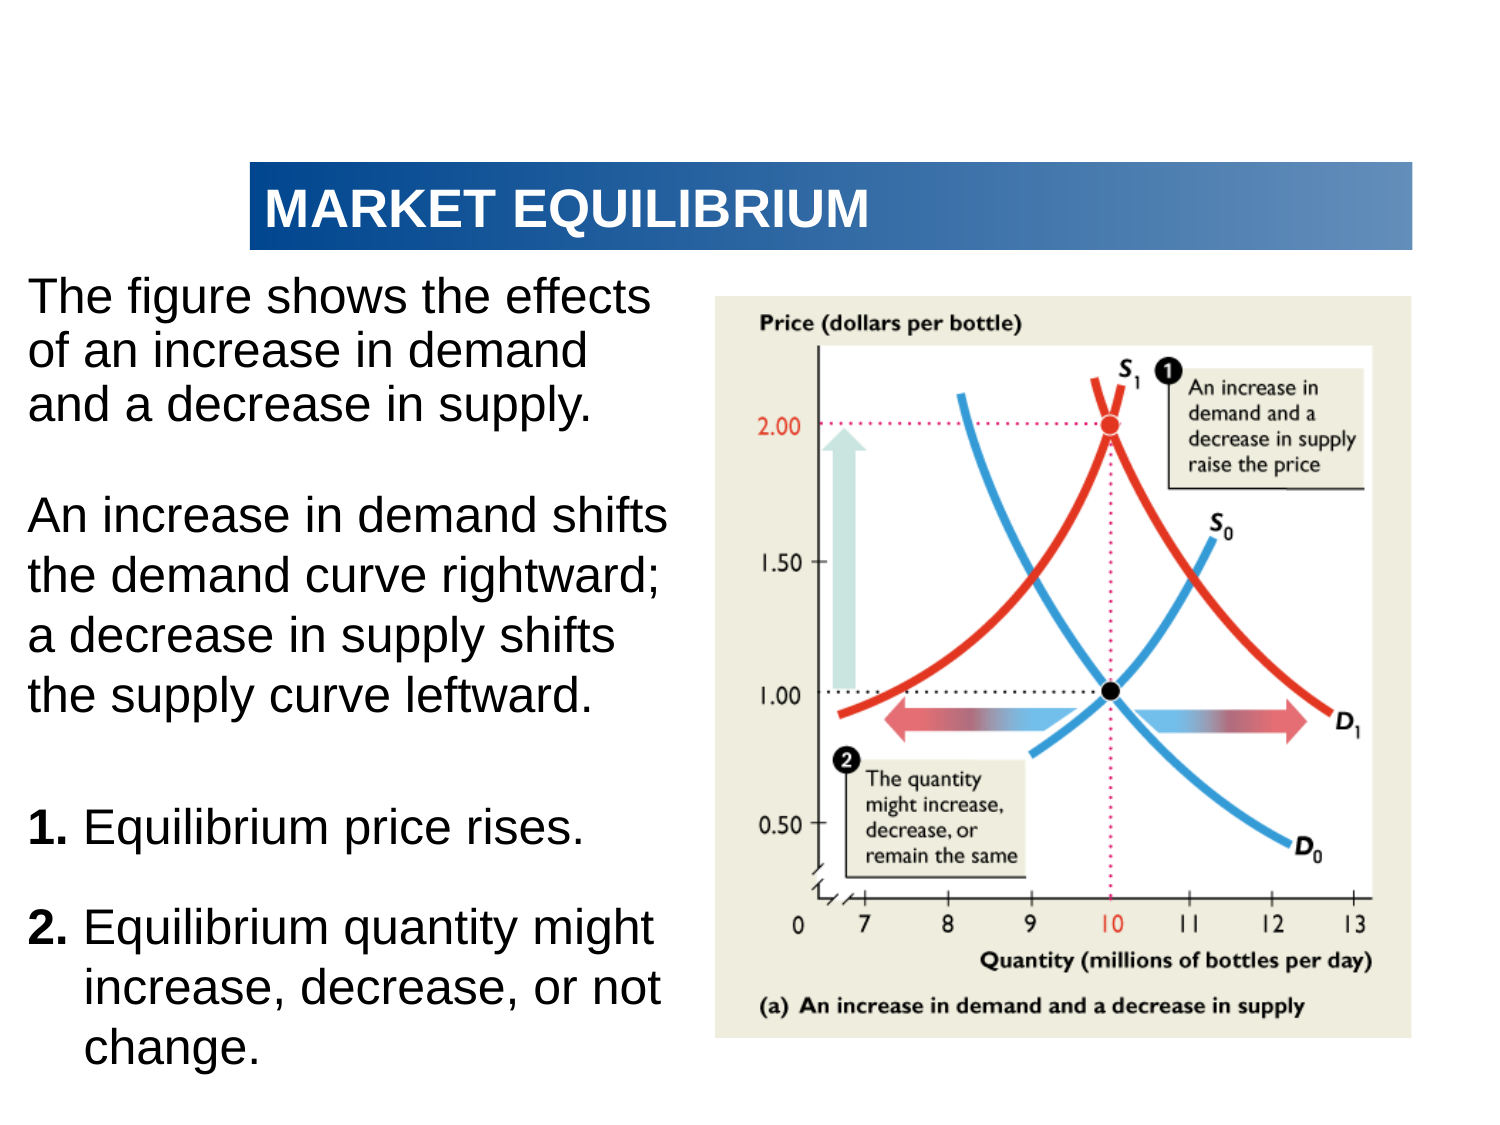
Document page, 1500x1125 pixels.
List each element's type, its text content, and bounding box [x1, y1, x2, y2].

text_box An increase in demand shifts the demand curve rightward; a decrease in supply shifts the supply curve leftward. [12, 474, 708, 738]
text_box 1. Equilibrium price rises. [12, 787, 675, 875]
title MARKET EQUILIBRIUM [249, 162, 1413, 251]
picture [715, 296, 1413, 1038]
list The figure shows the effects of an increase in demand and a decrease in supply. [12, 262, 676, 438]
text_box 2. Equilibrium quantity might increase, decrease, or not change. [12, 887, 738, 1100]
